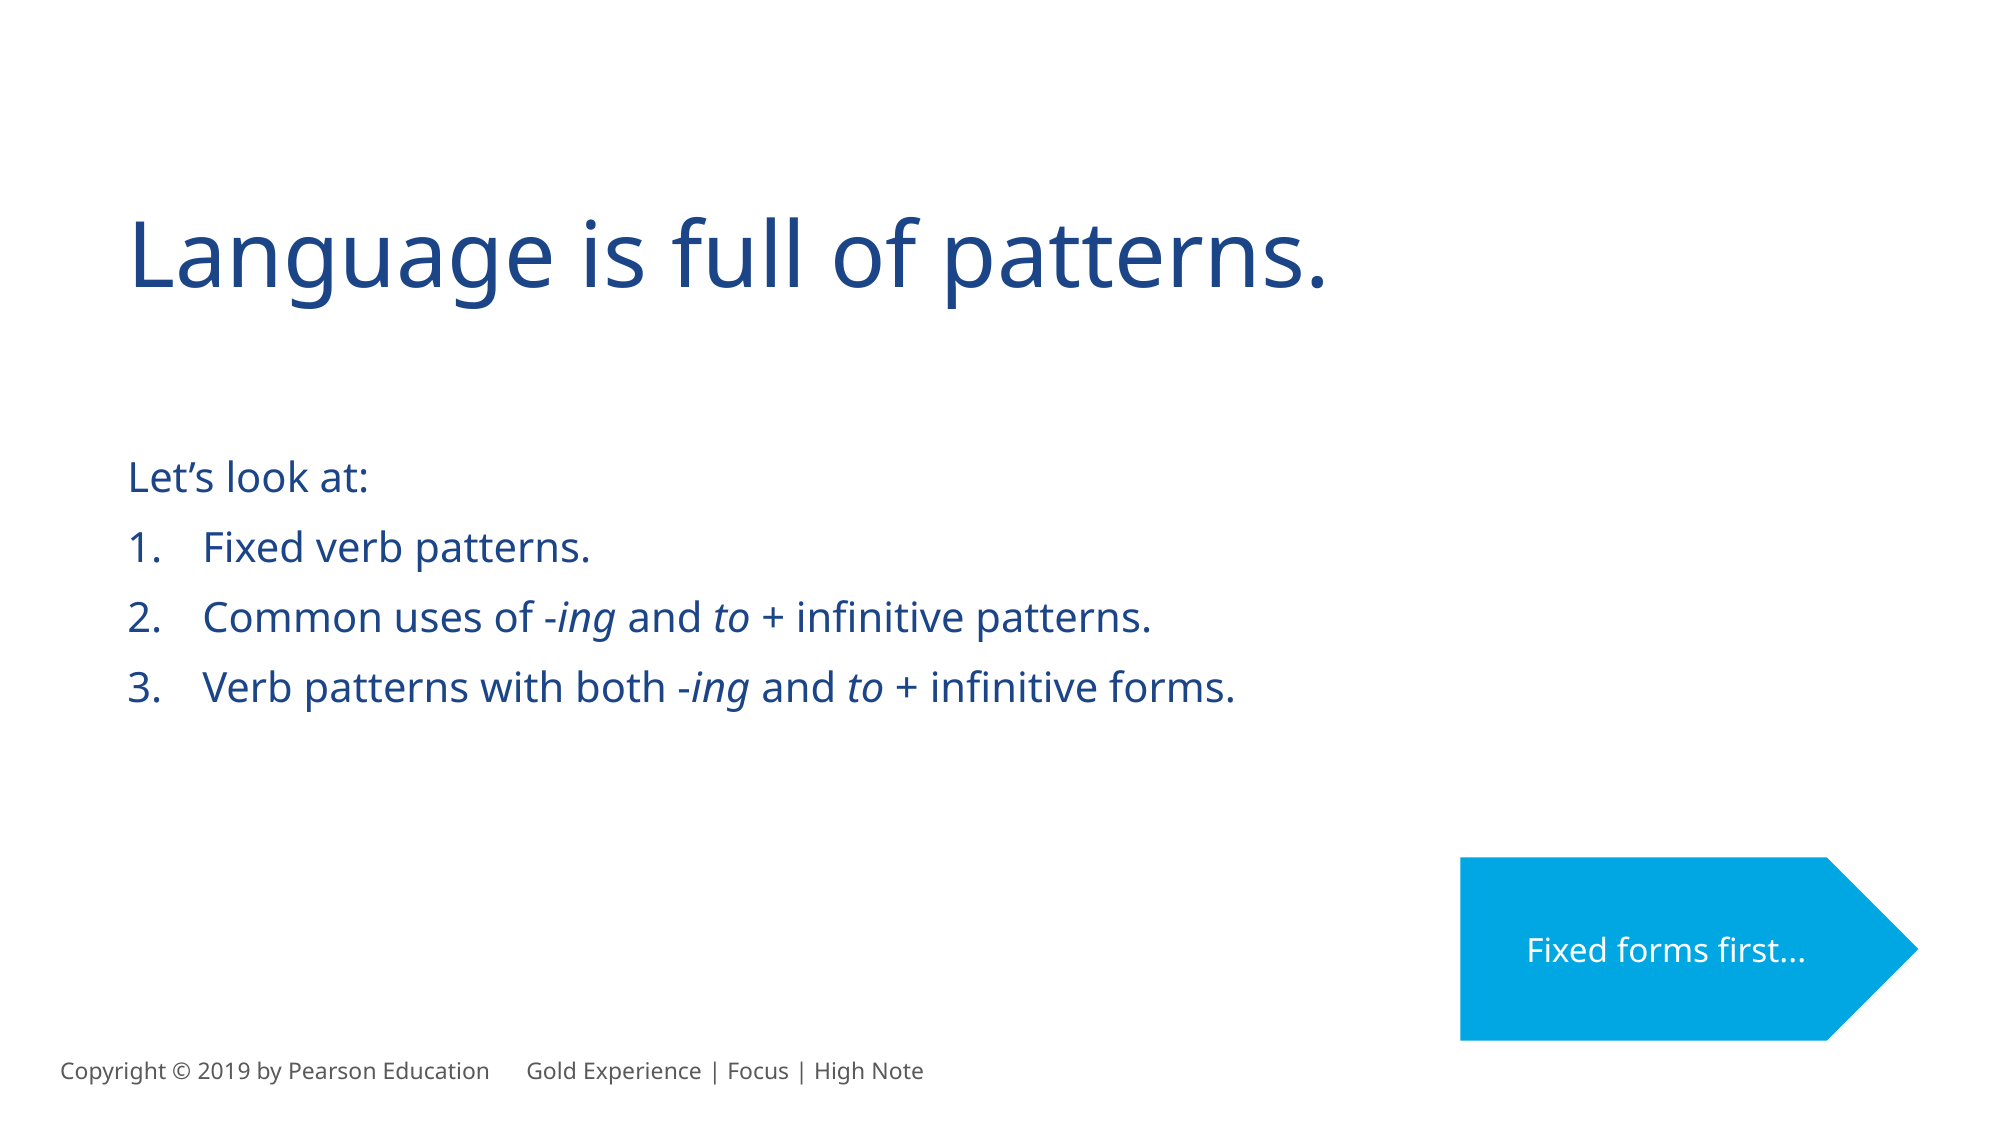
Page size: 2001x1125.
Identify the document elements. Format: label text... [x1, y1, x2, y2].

list Let’s look at: Fixed verb patterns. Common uses of -ing and to + infinitive patterns. Verb patterns with both -ing and to + infinitive forms. [112, 449, 1763, 822]
text_box Fixed forms first... [1460, 857, 1919, 1041]
footer Copyright © 2019 by Pearson Education Gold Experience | Focus | High Note [45, 1040, 1084, 1101]
title Language is full of patterns. [112, 125, 1763, 390]
